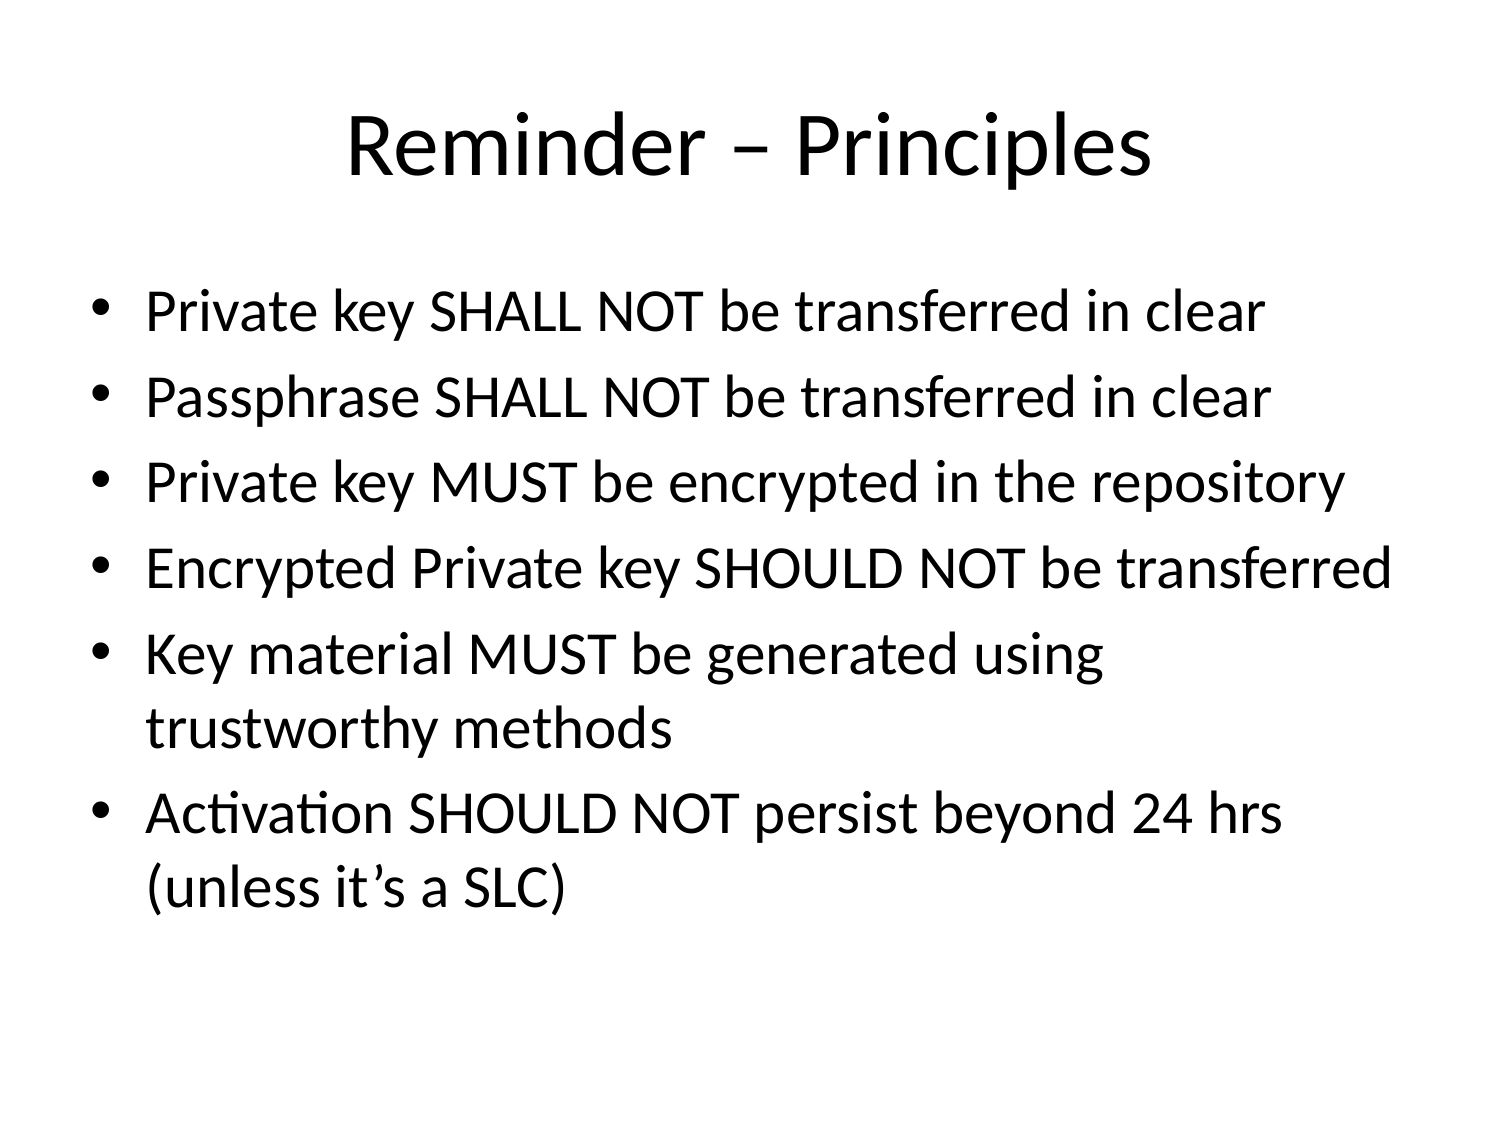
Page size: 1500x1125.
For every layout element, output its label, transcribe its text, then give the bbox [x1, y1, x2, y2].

list Private key SHALL NOT be transferred in clear Passphrase SHALL NOT be transferred in clear Private key MUST be encrypted in the repository Encrypted Private key SHOULD NOT be transferred Key material MUST be generated using trustworthy methods Activation SHOULD NOT persist beyond 24 hrs (unless it’s a SLC) [75, 262, 1425, 1005]
title Reminder – Principles [75, 45, 1425, 233]
